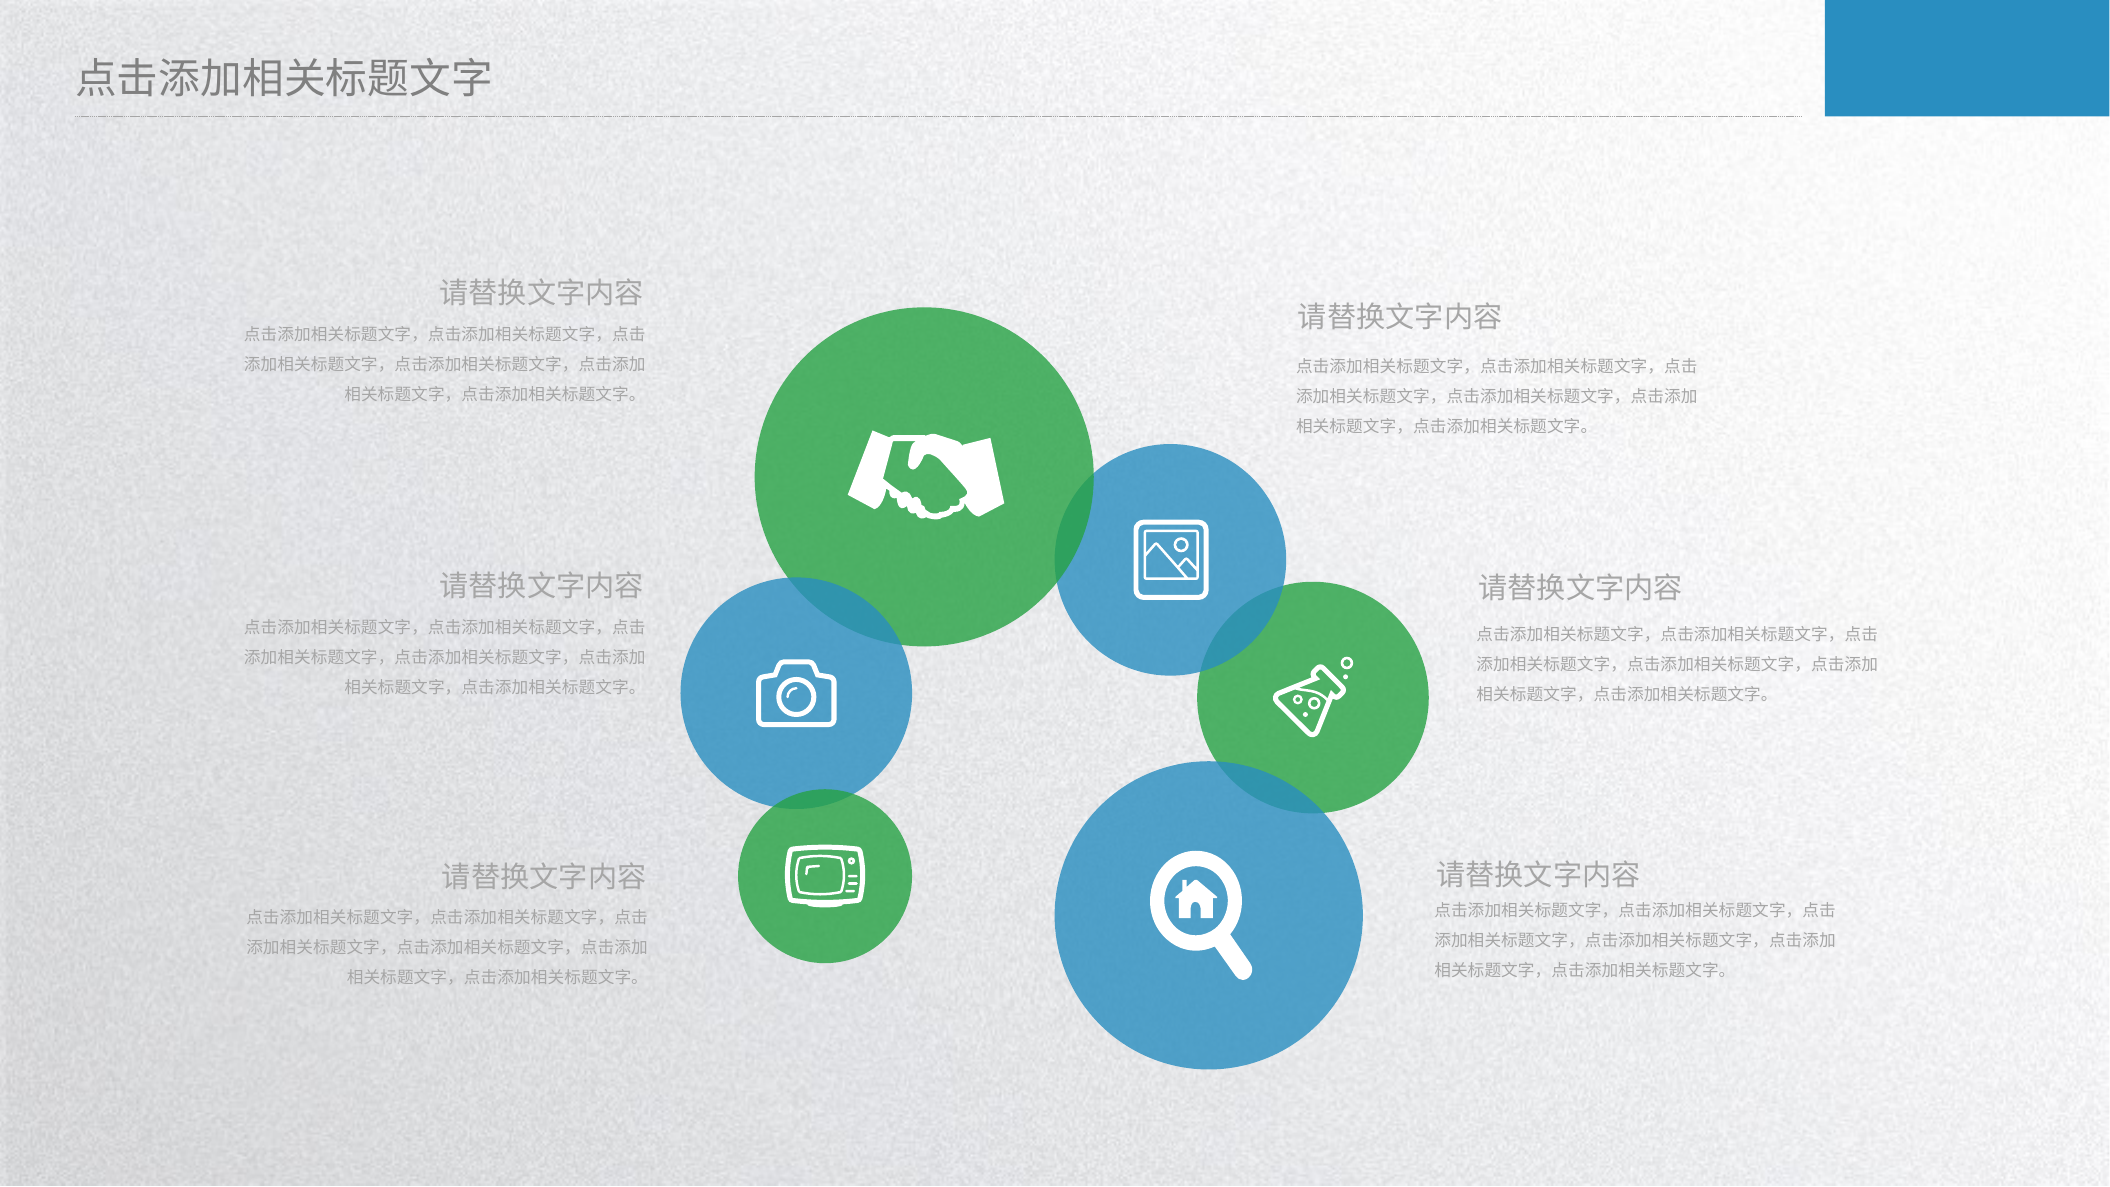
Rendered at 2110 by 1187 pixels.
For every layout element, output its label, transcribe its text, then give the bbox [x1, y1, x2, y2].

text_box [680, 577, 913, 809]
text_box 请替换文字内容 [1462, 554, 1862, 613]
picture [0, 0, 2110, 1186]
text_box 请替换文字内容 [261, 259, 661, 318]
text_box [1054, 761, 1363, 1070]
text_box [1197, 581, 1429, 814]
text_box 点击添加相关标题文字，点击添加相关标题文字，点击添加相关标题文字，点击添加相关标题文字，点击添加相关标题文字，点击添加相关标题文字。 [1420, 883, 1856, 988]
text_box 请替换文字内容 [261, 552, 661, 611]
text_box 点击添加相关标题文字，点击添加相关标题文字，点击添加相关标题文字，点击添加相关标题文字，点击添加相关标题文字，点击添加相关标题文字。 [1462, 606, 1898, 711]
text_box 点击添加相关标题文字，点击添加相关标题文字，点击添加相关标题文字，点击添加相关标题文字，点击添加相关标题文字，点击添加相关标题文字。 [224, 599, 660, 704]
text_box 点击添加相关标题文字，点击添加相关标题文字，点击添加相关标题文字，点击添加相关标题文字，点击添加相关标题文字，点击添加相关标题文字。 [227, 890, 663, 995]
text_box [754, 307, 1094, 647]
text_box 请替换文字内容 [263, 843, 663, 901]
text_box 点击添加相关标题文字，点击添加相关标题文字，点击添加相关标题文字，点击添加相关标题文字，点击添加相关标题文字，点击添加相关标题文字。 [1281, 338, 1717, 443]
text_box 请替换文字内容 [1282, 283, 1681, 341]
text_box 点击添加相关标题文字，点击添加相关标题文字，点击添加相关标题文字，点击添加相关标题文字，点击添加相关标题文字，点击添加相关标题文字。 [224, 306, 660, 411]
text_box 点击添加相关标题文字 [59, 44, 563, 107]
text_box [1054, 444, 1287, 676]
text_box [738, 789, 913, 964]
text_box 请替换文字内容 [1420, 841, 1819, 899]
